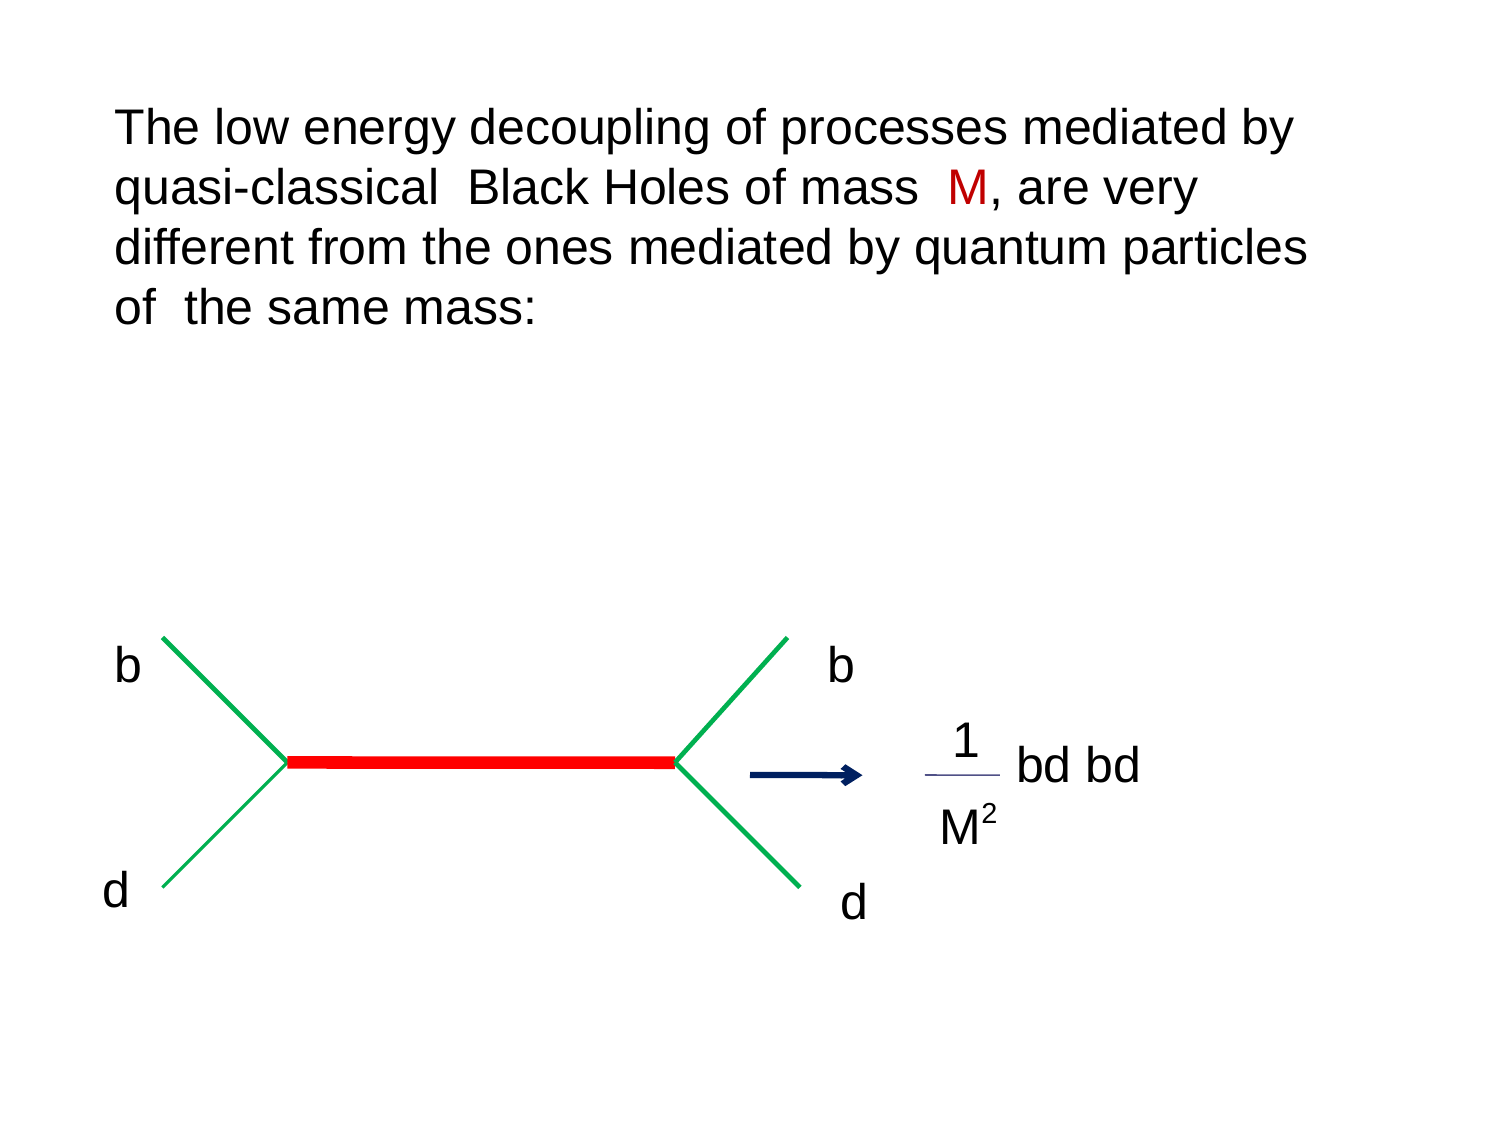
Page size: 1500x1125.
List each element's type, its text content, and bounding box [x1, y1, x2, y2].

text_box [162, 762, 288, 888]
text_box d [87, 849, 131, 925]
text_box b [812, 624, 871, 700]
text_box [674, 762, 801, 888]
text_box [668, 643, 794, 757]
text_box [162, 637, 288, 761]
text_box M2 [924, 787, 1025, 863]
text_box d [825, 862, 883, 938]
text_box The low energy decoupling of processes mediated by quasi-classical Black Holes of mass M, are very different from the ones mediated by quantum particles of the same mass: [99, 87, 1350, 343]
text_box b [100, 624, 158, 700]
text_box bd bd [987, 724, 1388, 800]
text_box [74, 37, 1413, 731]
text_box 1 [937, 699, 1002, 775]
